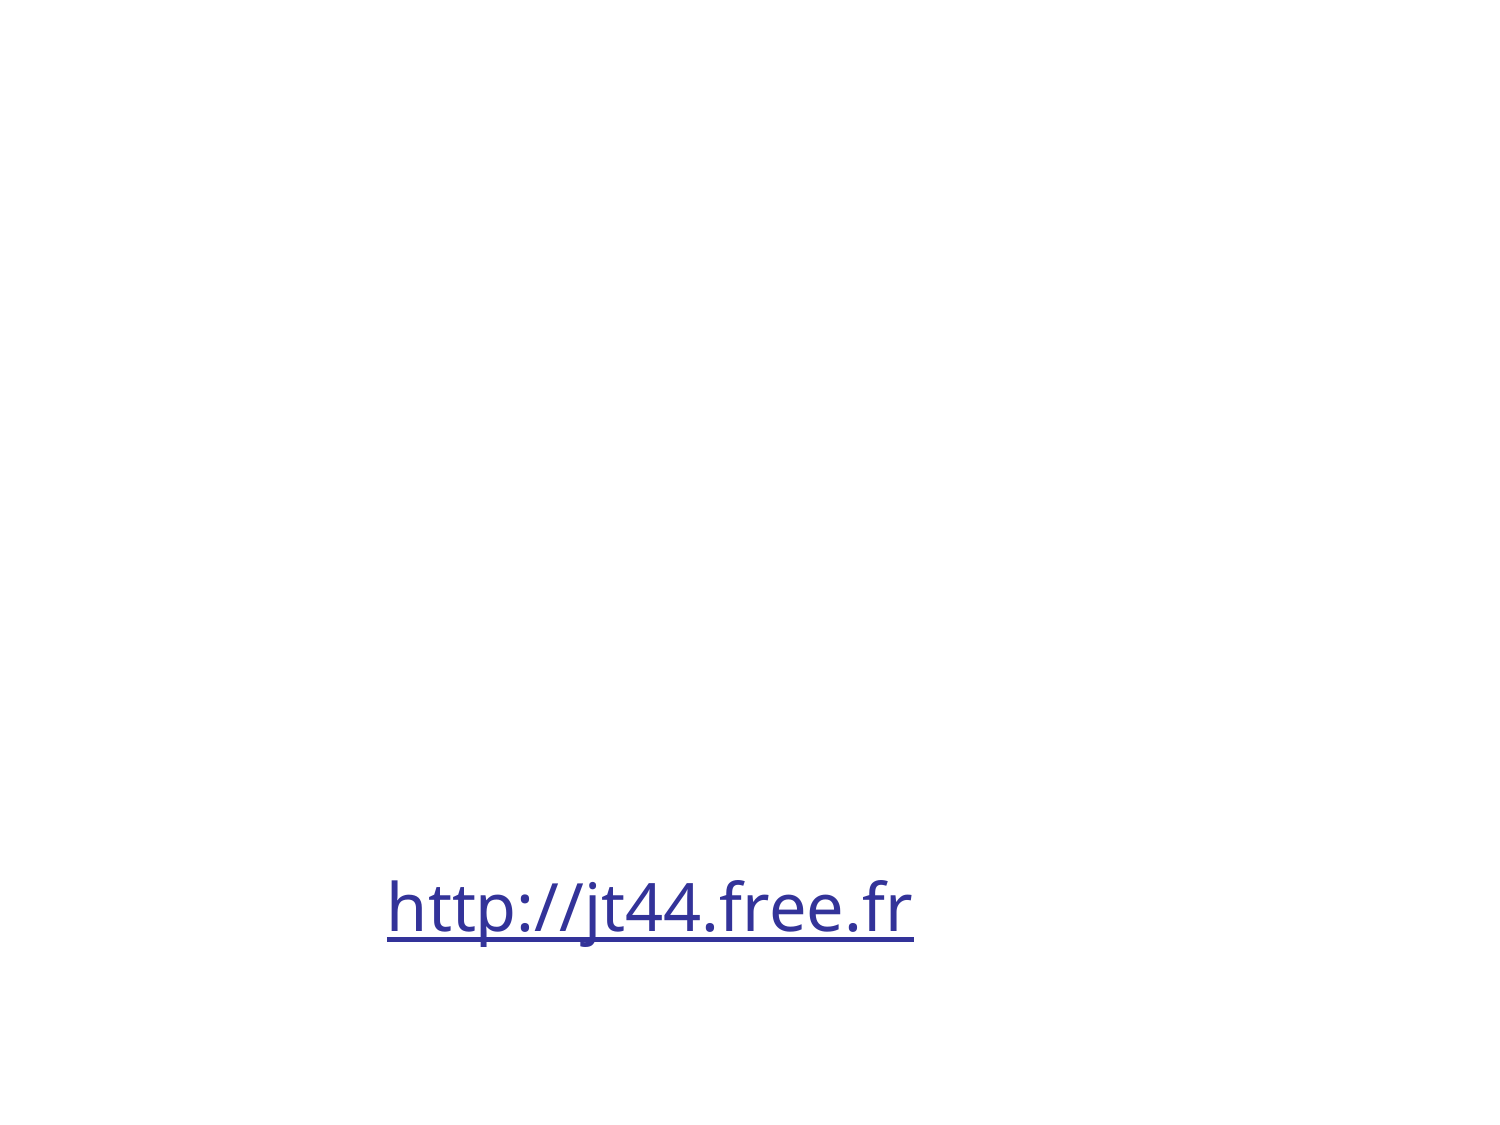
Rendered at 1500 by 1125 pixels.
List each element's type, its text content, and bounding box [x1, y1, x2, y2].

text_box http://jt44.free.fr [372, 857, 1164, 964]
